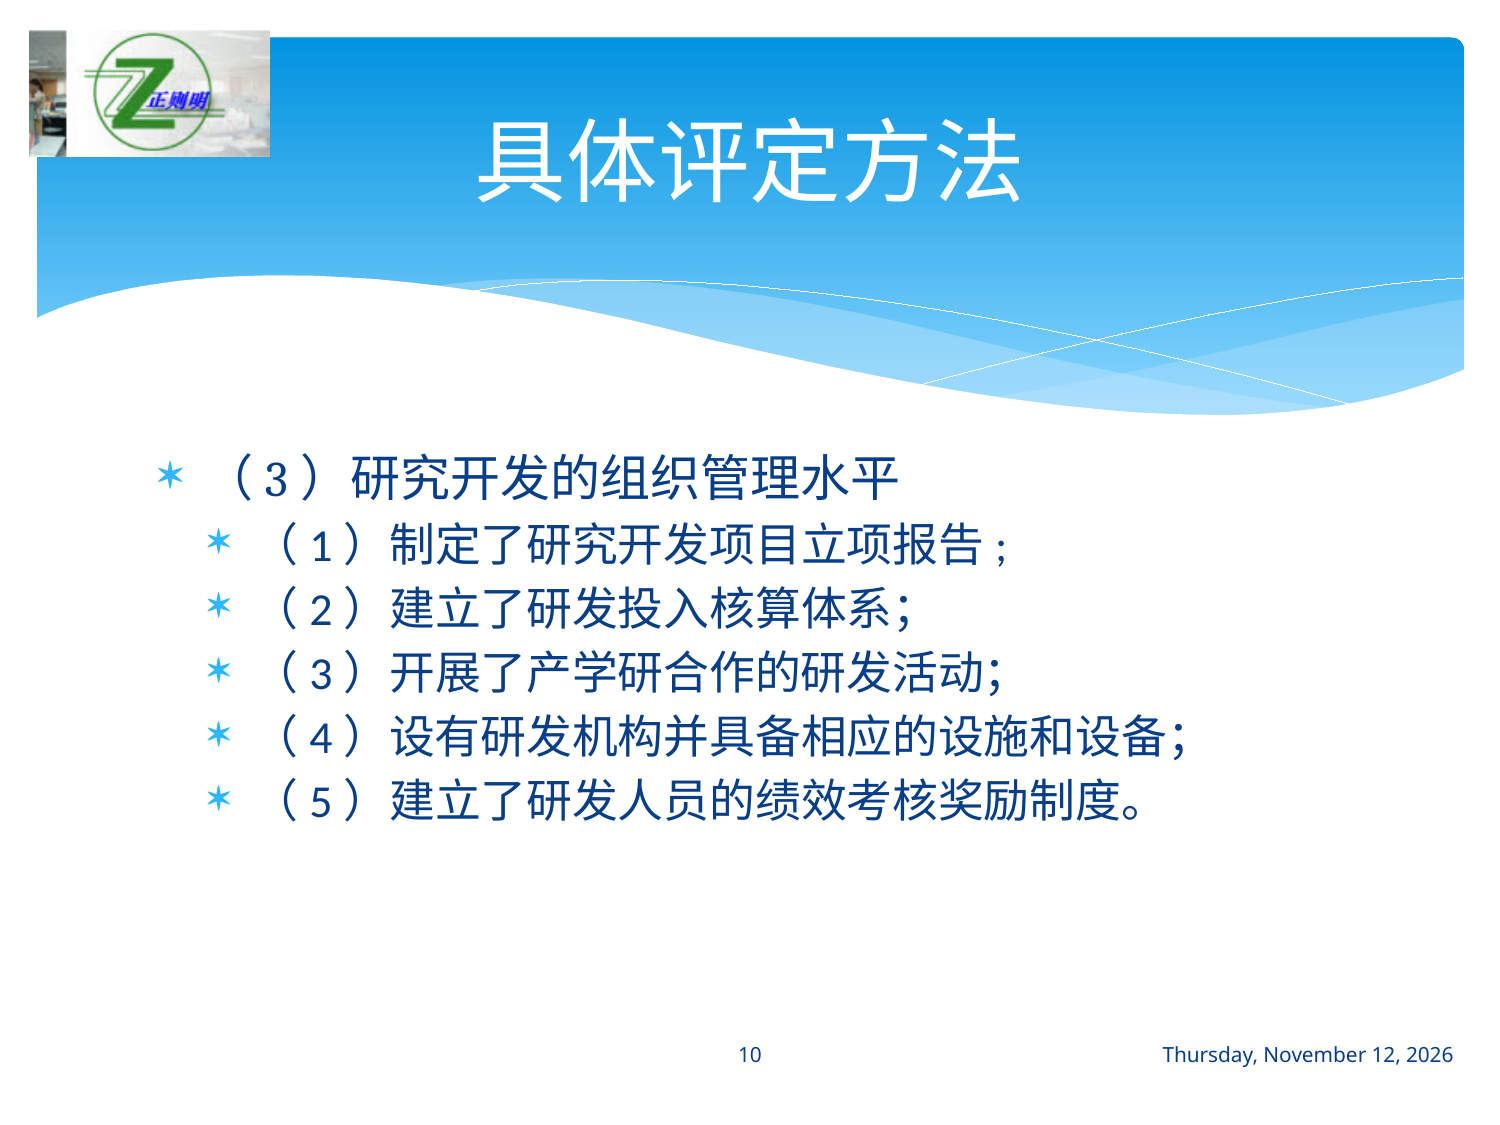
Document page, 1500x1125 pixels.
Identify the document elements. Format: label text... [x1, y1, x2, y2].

picture [29, 30, 270, 157]
slide_number 10 [654, 1025, 846, 1086]
title 具体评定方法 [75, 55, 1425, 261]
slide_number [847, 1025, 1469, 1086]
list （3）研究开发的组织管理水平 （1）制定了研究开发项目立项报告; （2）建立了研发投入核算体系； （3）开展了产学研合作的研发活动； （4）设有研发机构并具备相应的设施和设备； （5）建立了研发人员的绩效考核奖励制度。 [143, 438, 1359, 1005]
